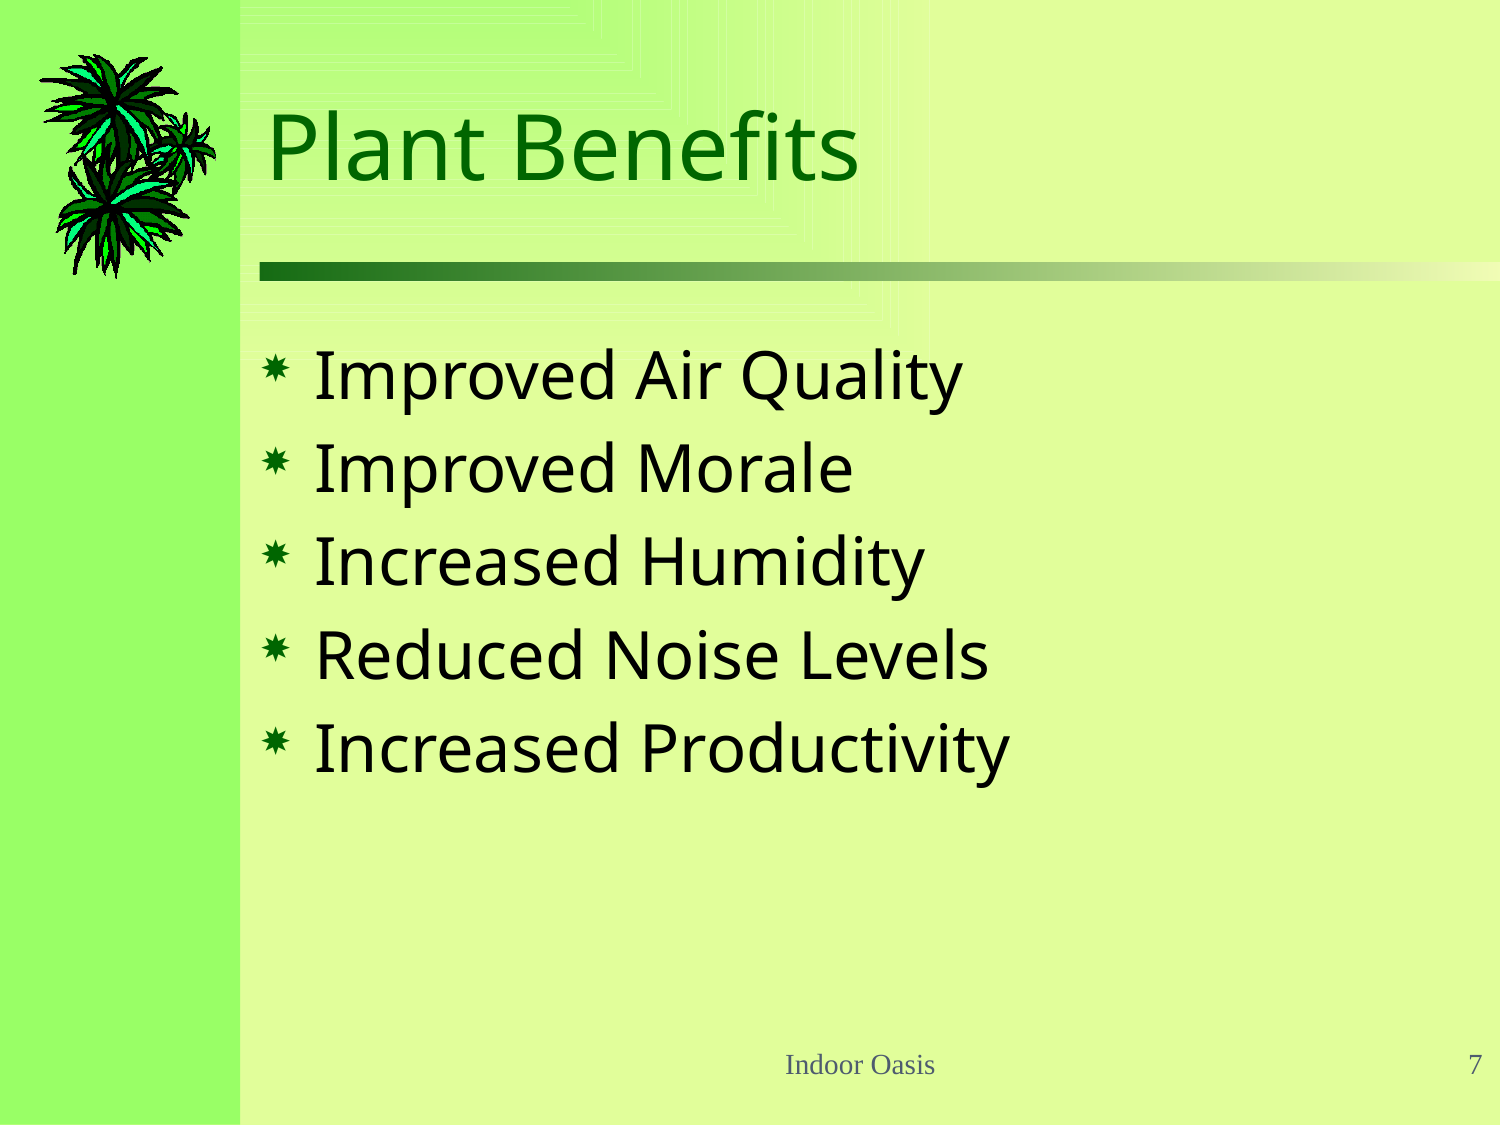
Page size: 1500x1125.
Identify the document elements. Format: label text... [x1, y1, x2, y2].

slide_number 7 [1185, 1024, 1499, 1101]
picture [39, 54, 216, 279]
list Improved Air Quality Improved Morale Increased Humidity Reduced Noise Levels Increased Productivity [242, 324, 1494, 1001]
title Plant Benefits [250, 49, 1492, 238]
footer Indoor Oasis [622, 1024, 1099, 1101]
